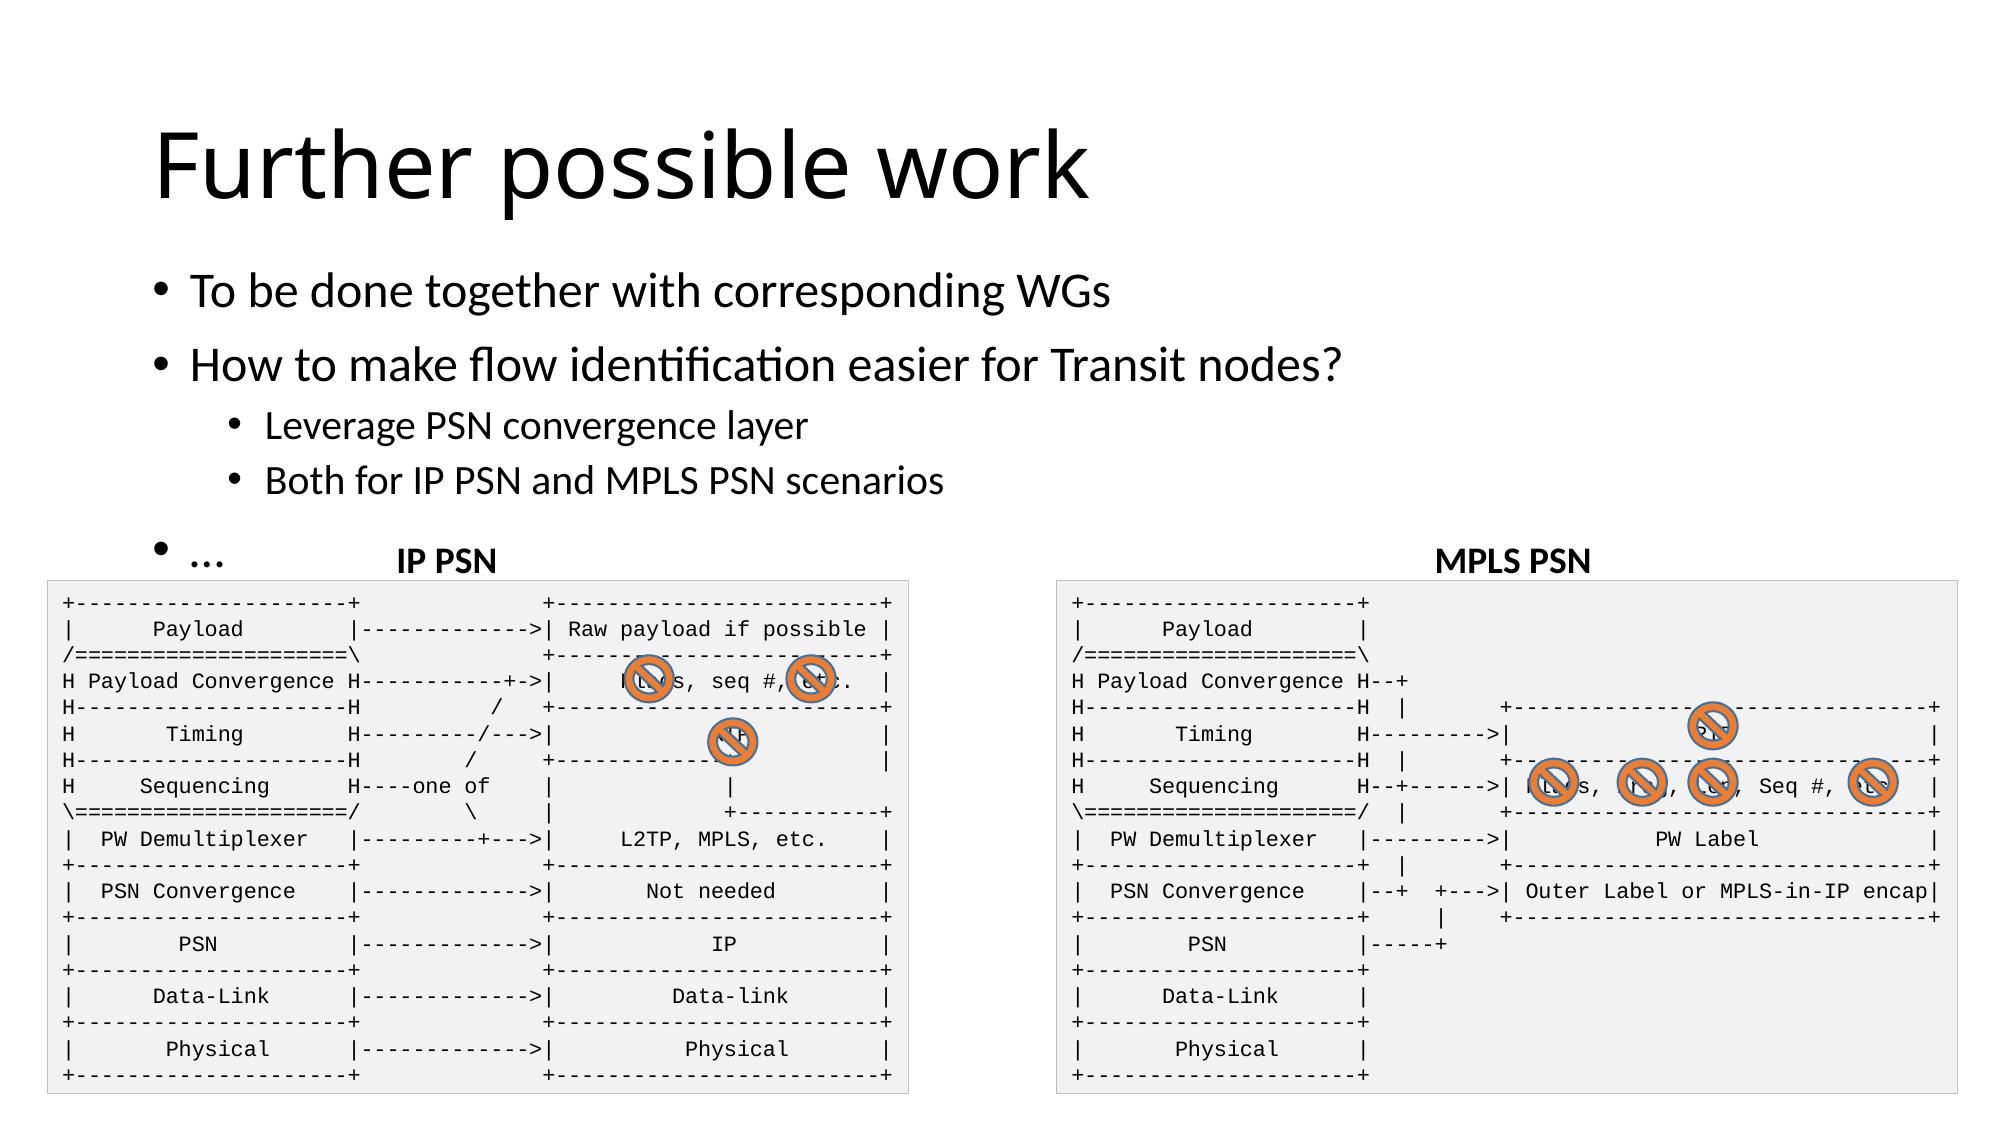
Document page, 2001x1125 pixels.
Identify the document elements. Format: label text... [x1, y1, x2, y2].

title Further possible work [137, 59, 1863, 256]
text_box [1687, 757, 1739, 807]
list To be done together with corresponding WGs How to make flow identification easier for Transit nodes? Leverage PSN convergence layer Both for IP PSN and MPLS PSN scenarios … [137, 256, 1863, 1014]
text_box [707, 717, 759, 767]
text_box +---------------------+ | Payload | /=====================\ H Payload Convergence H--+ H---------------------H | +--------------------------------+ H Timing H--------->| RTP | H---------------------H | +--------------------------------+ H Sequencing H--+------>| Flags, Frag, Len, Seq #, etc | \=====================/ | +--------------------------------+ | PW Demultiplexer |--------->| PW Label | +---------------------+ | +--------------------------------+ | PSN Convergence |--+ +--->| Outer Label or MPLS-in-IP encap| +---------------------+ | +--------------------------------+ | PSN |-----+ +---------------------+ | Data-Link | +---------------------+ | Physical | +---------------------+ [1056, 580, 1958, 1094]
text_box [1847, 757, 1899, 807]
text_box +---------------------+ +-------------------------+ | Payload |------------->| Raw payload if possible | /=====================\ +-------------------------+ H Payload Convergence H-----------+->| Flags, seq #, etc. | H---------------------H / +-------------------------+ H Timing H---------/--->| RTP | H---------------------H / +-------------+ | H Sequencing H----one of | | \=====================/ \ | +-----------+ | PW Demultiplexer |---------+--->| L2TP, MPLS, etc. | +---------------------+ +-------------------------+ | PSN Convergence |------------->| Not needed | +---------------------+ +-------------------------+ | PSN |------------->| IP | +---------------------+ +-------------------------+ | Data-Link |------------->| Data-link | +---------------------+ +-------------------------+ | Physical |------------->| Physical | +---------------------+ +-------------------------+ [47, 580, 909, 1094]
text_box 2/14/2018 [137, 1094, 588, 1100]
text_box [1687, 701, 1739, 751]
text_box MPLS PSN [1419, 528, 1607, 589]
text_box [785, 654, 837, 704]
text_box 7 [1412, 1094, 1863, 1100]
text_box IP PSN [381, 528, 513, 589]
text_box [1616, 757, 1668, 807]
text_box [623, 654, 675, 704]
text_box [1528, 757, 1580, 807]
